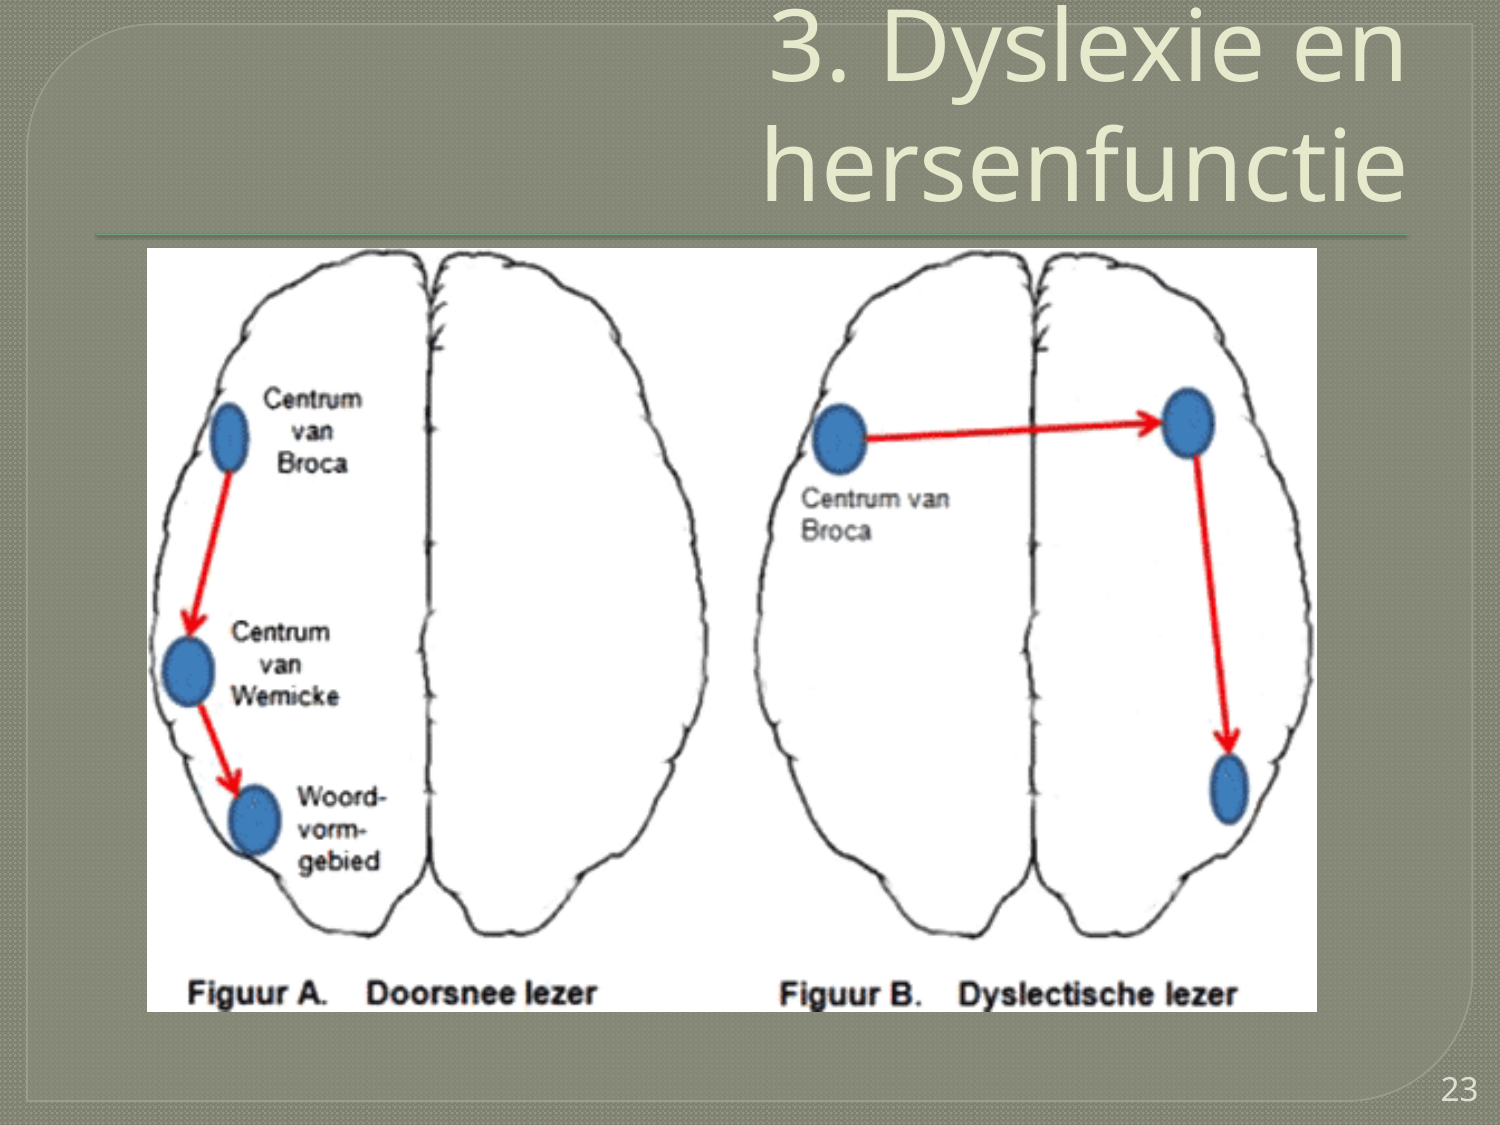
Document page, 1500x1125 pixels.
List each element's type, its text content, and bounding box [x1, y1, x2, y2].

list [147, 247, 1318, 1012]
slide_number 23 [1417, 1068, 1494, 1114]
title 3. Dyslexie en hersenfunctie [75, 41, 1425, 230]
